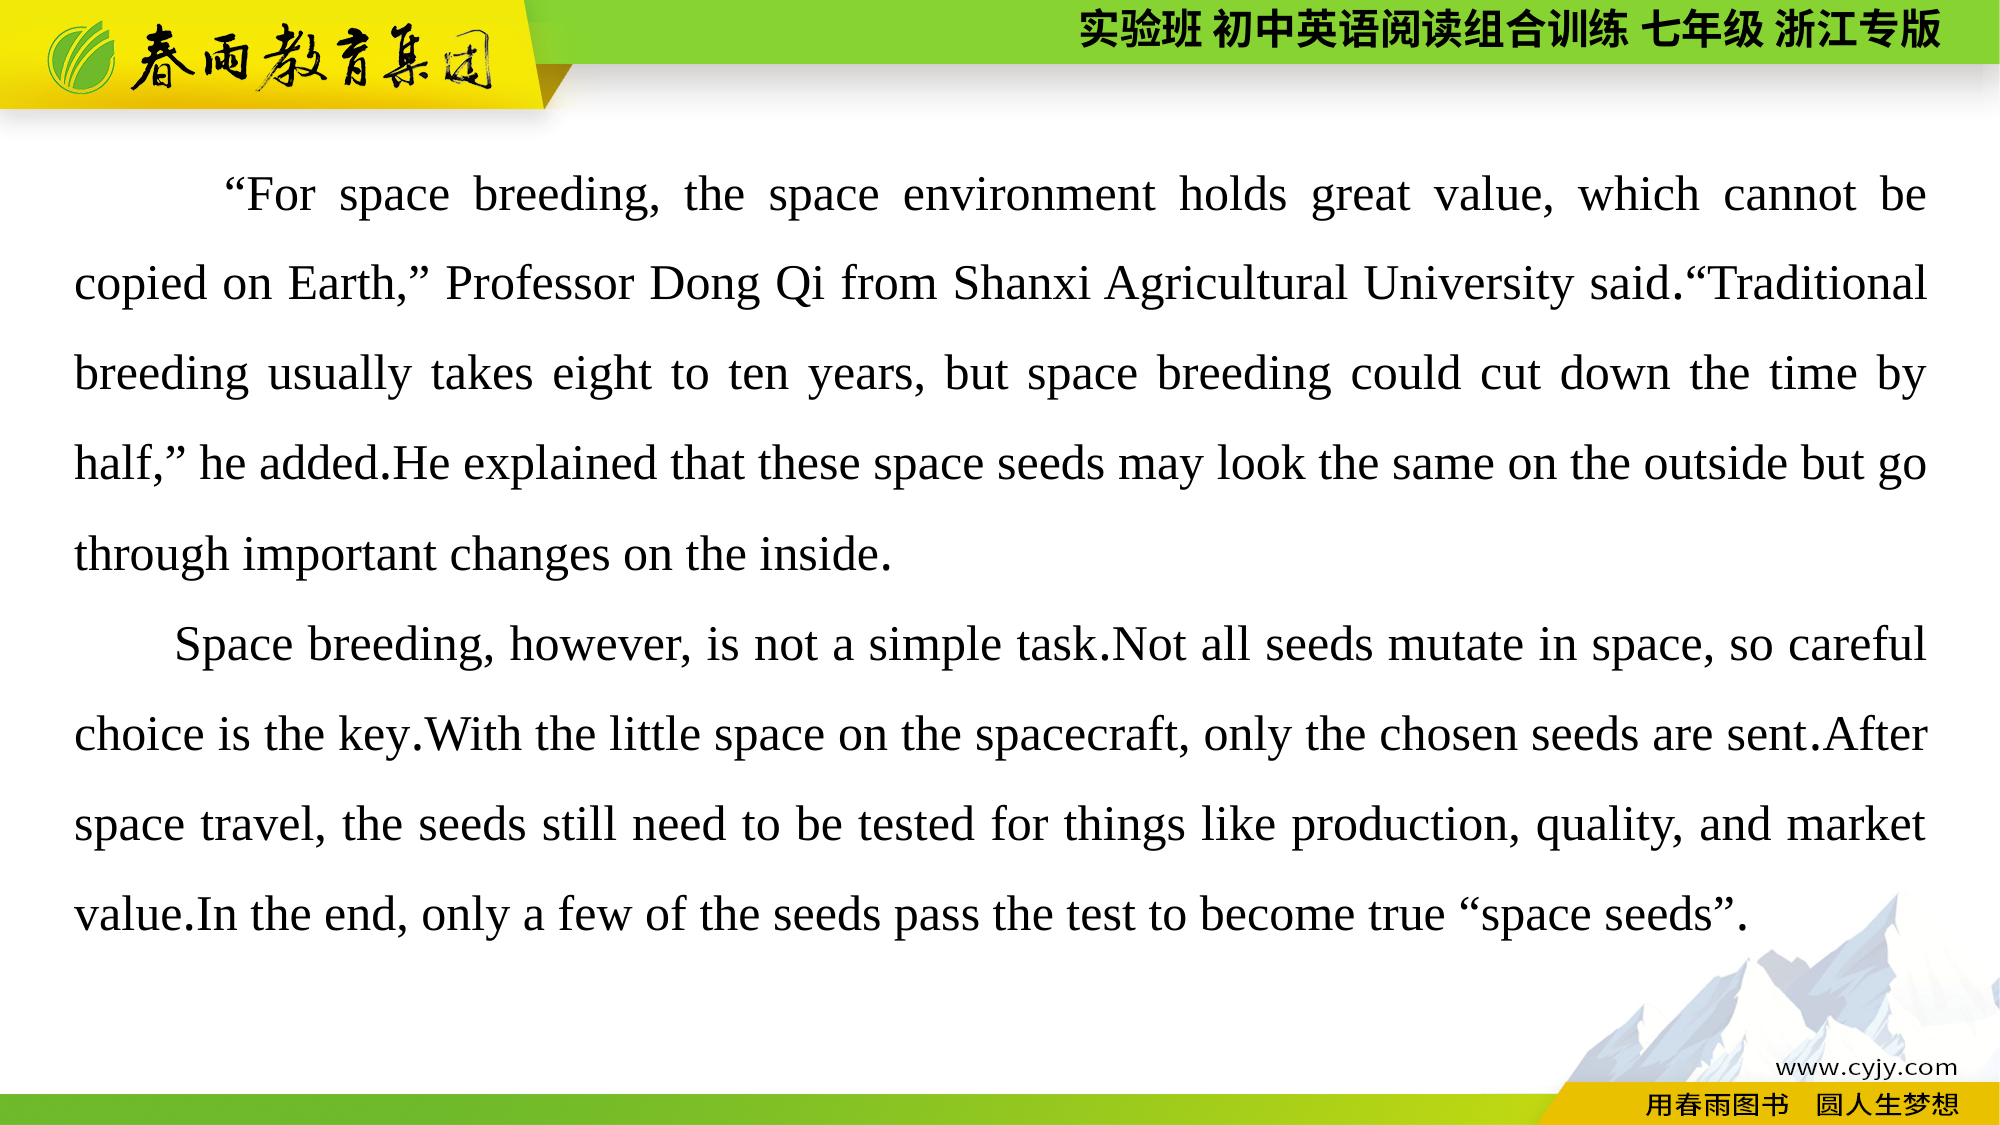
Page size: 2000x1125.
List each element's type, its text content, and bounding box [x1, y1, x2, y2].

list “For space breeding, the space environment holds great value, which cannot be copied on Earth,” Professor Dong Qi from Shanxi Agricultural University said.“Traditional breeding usually takes eight to ten years, but space breeding could cut down the time by half,” he added.He explained that these space seeds may look the same on the outside but go through important changes on the inside. Space breeding, however, is not a simple task.Not all seeds mutate in space, so careful choice is the key.With the little space on the spacecraft, only the chosen seeds are sent.After space travel, the seeds still need to be tested for things like production, quality, and market value.In the end, only a few of the seeds pass the test to become true “space seeds”. [59, 122, 1944, 1035]
picture [0, 0, 2000, 1125]
